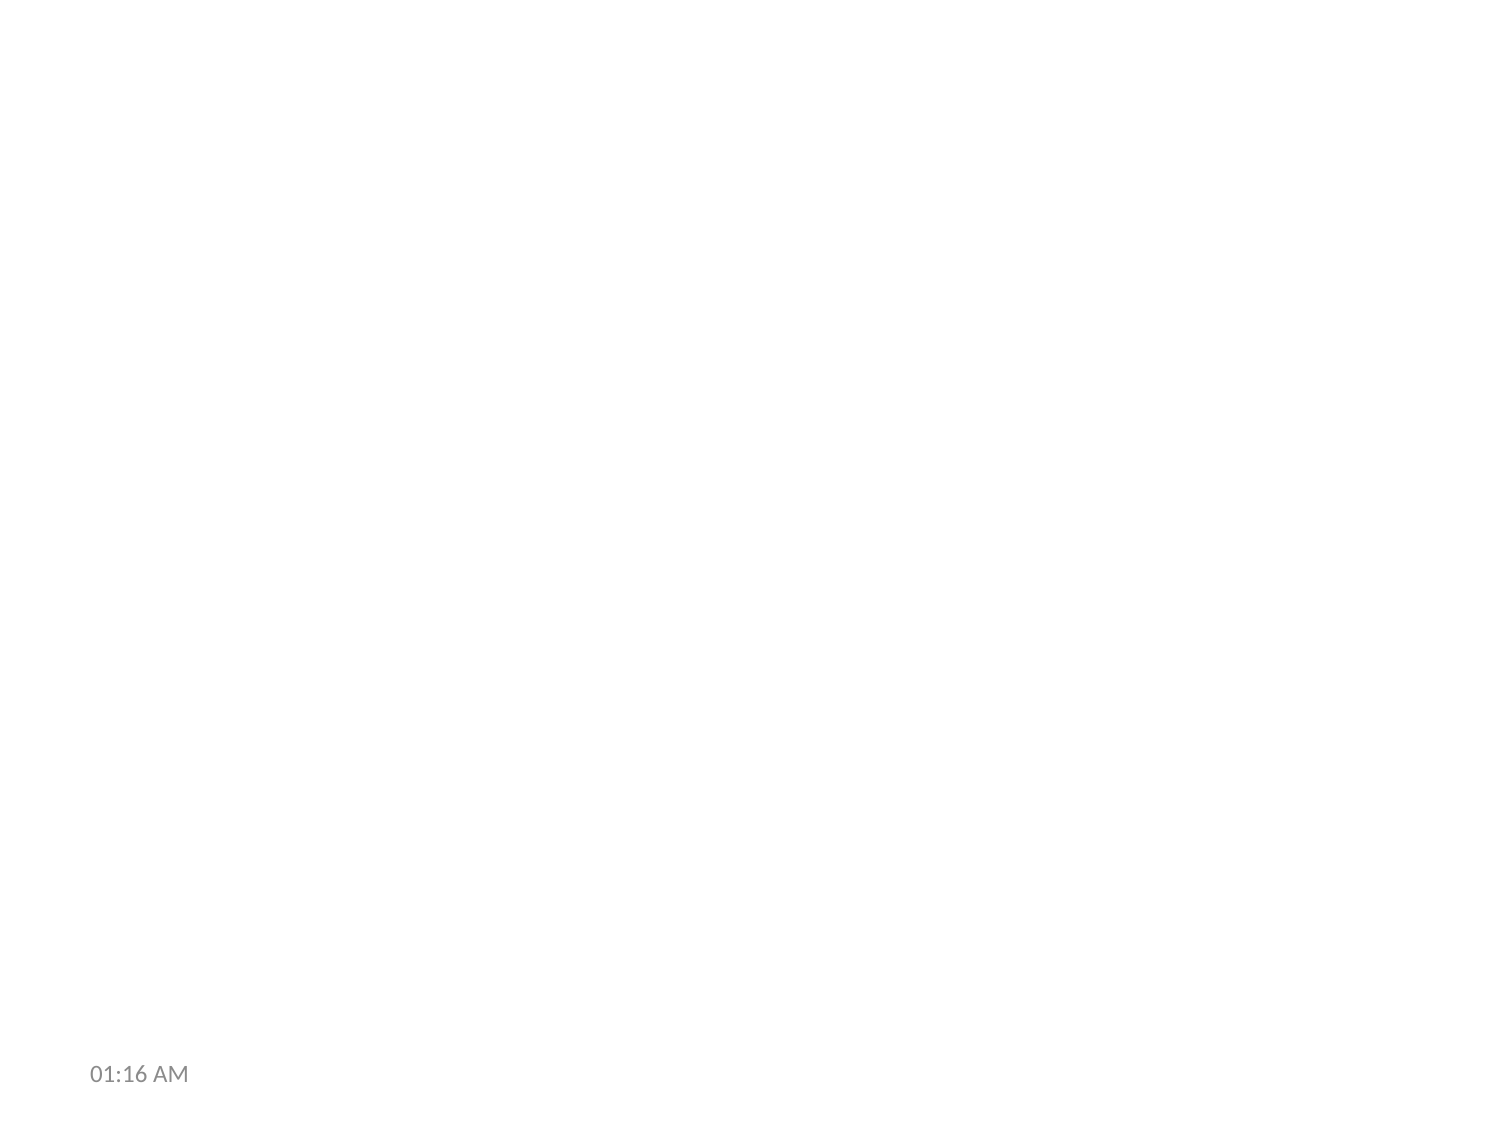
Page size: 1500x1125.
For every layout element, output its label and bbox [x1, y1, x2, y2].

slide_number [75, 1042, 425, 1103]
